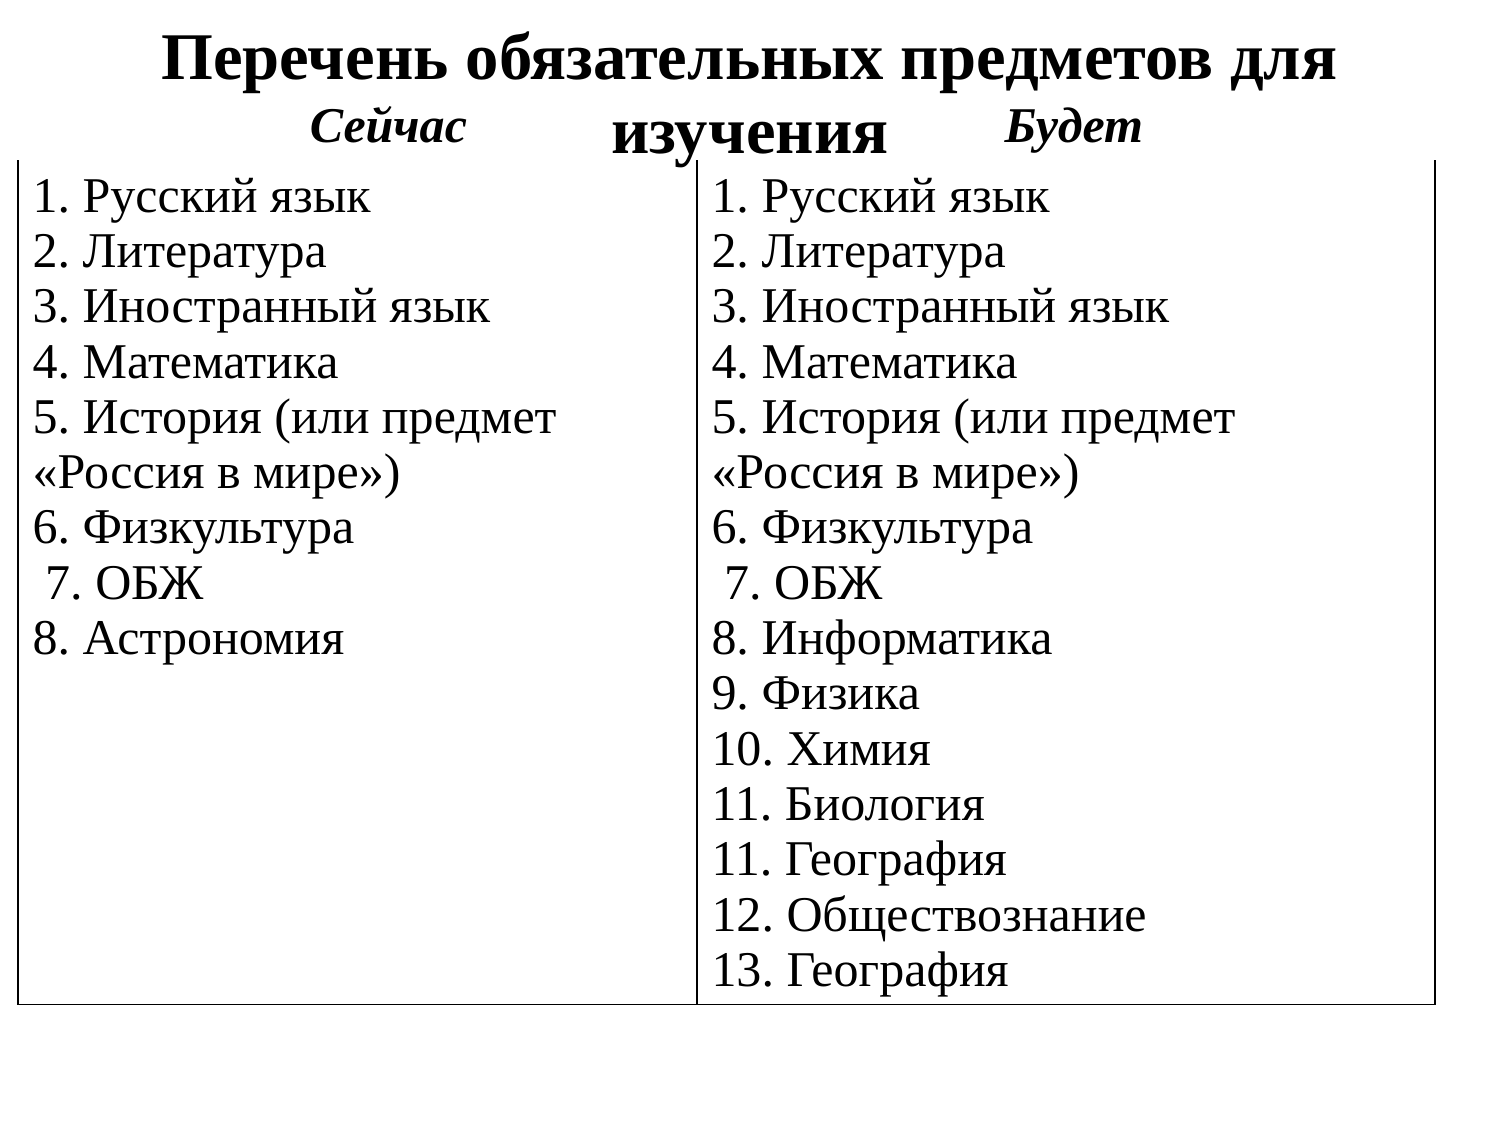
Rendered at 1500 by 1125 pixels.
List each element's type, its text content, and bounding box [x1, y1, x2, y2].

table_cell 1. Русский язык 2. Литература 3. Иностранный язык 4. Математика 5. История (или предмет «Россия в мире») 6. Физкультура 7. ОБЖ 8. Астрономия [19, 188, 696, 1004]
table_cell 1. Русский язык 2. Литература 3. Иностранный язык 4. Математика 5. История (или предмет «Россия в мире») 6. Физкультура 7. ОБЖ 8. Информатика 9. Физика 10. Химия 11. Биология 11. География 12. Обществознание 13. География [698, 188, 1434, 1004]
text_box Перечень обязательных предметов для изучения [0, 0, 1500, 188]
